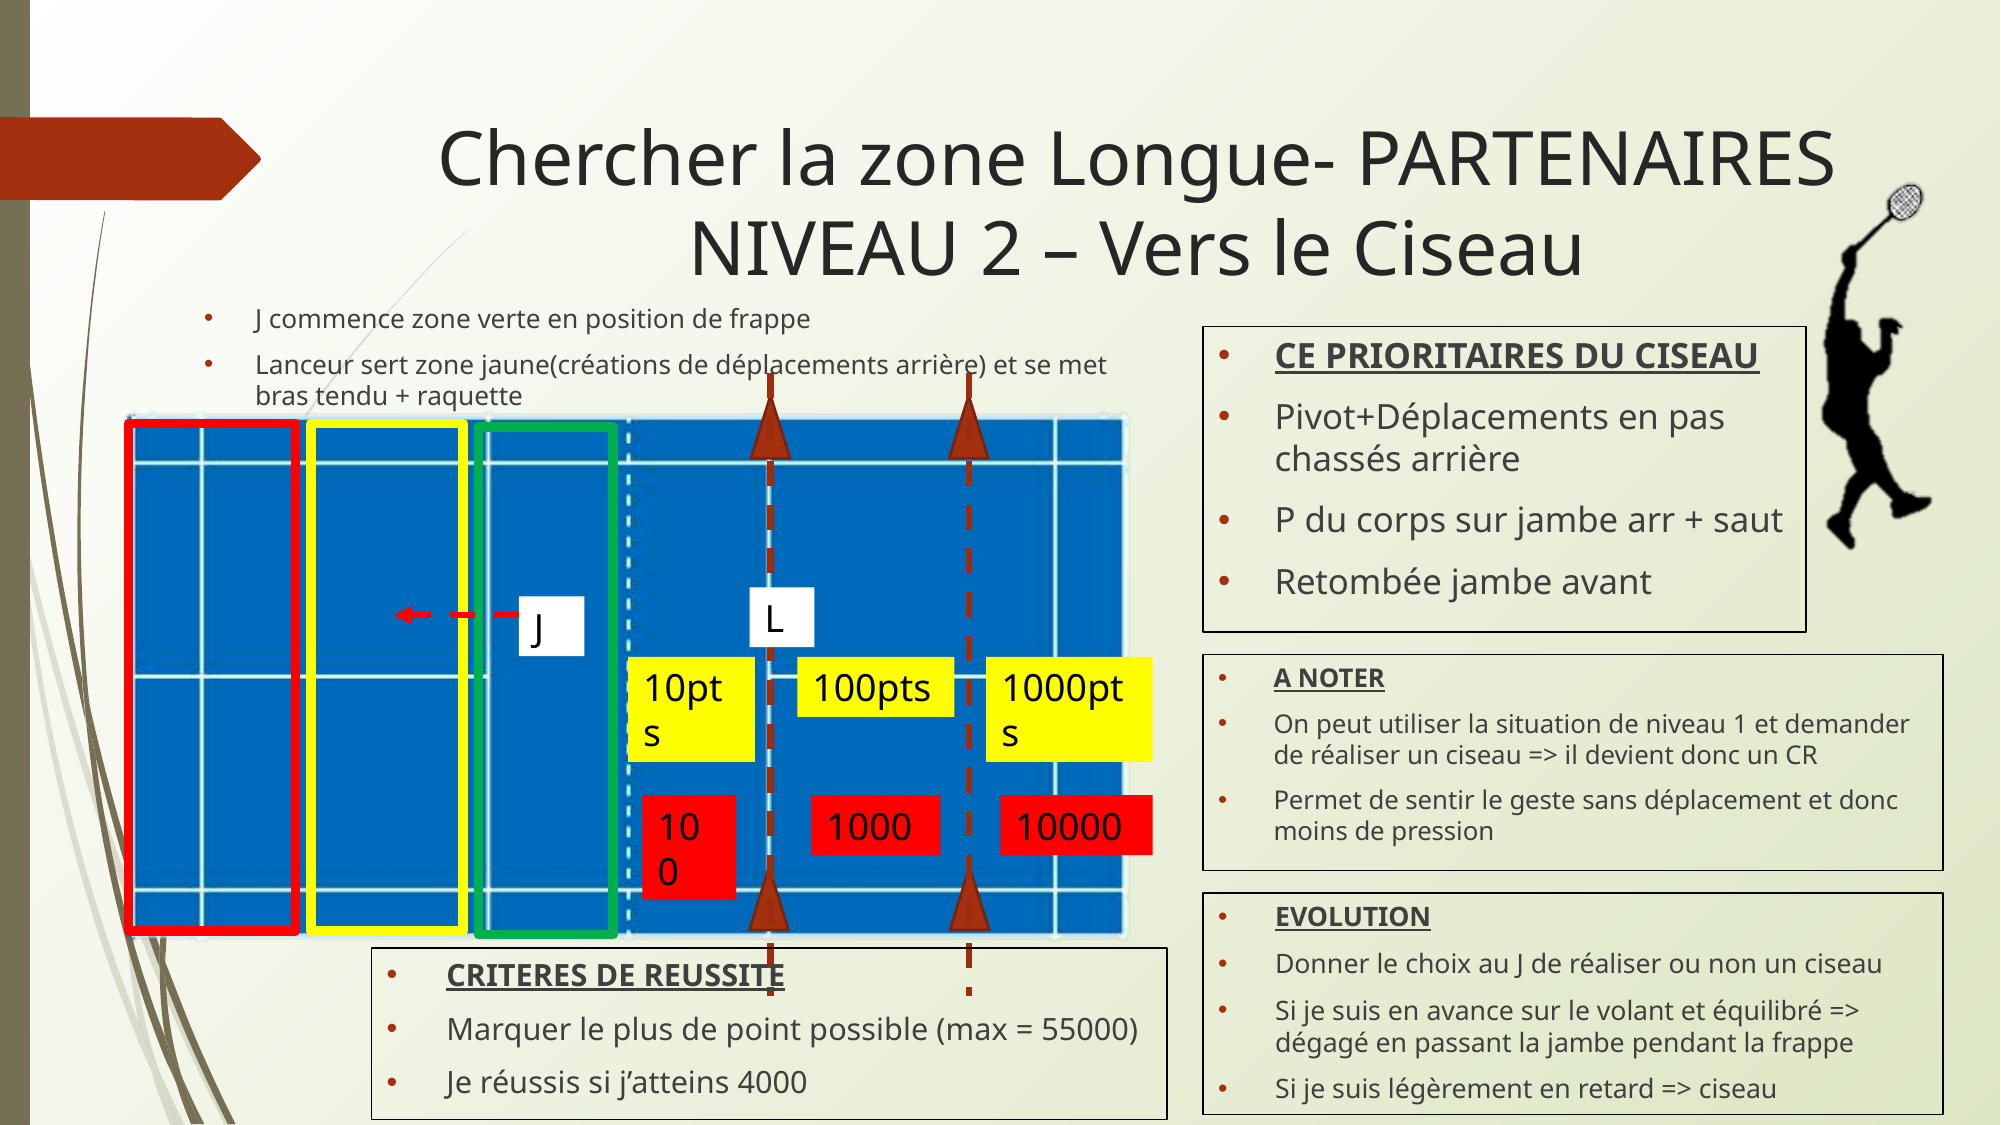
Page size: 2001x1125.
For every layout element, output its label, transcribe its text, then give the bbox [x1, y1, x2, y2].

list J commence zone verte en position de frappe Lanceur sert zone jaune(créations de déplacements arrière) et se met bras tendu + raquette [189, 294, 1124, 333]
text_box EVOLUTION Donner le choix au J de réaliser ou non un ciseau Si je suis en avance sur le volant et équilibré => dégagé en passant la jambe pendant la frappe Si je suis légèrement en retard => ciseau [1203, 892, 1944, 1115]
picture [1707, 164, 2000, 556]
title Chercher la zone Longue- PARTENAIRES NIVEAU 2 – Vers le Ciseau [241, 102, 2000, 313]
text_box A NOTER On peut utiliser la situation de niveau 1 et demander de réaliser un ciseau => il devient donc un CR Permet de sentir le geste sans déplacement et donc moins de pression [1233, 654, 1944, 871]
text_box CRITERES DE REUSSITE Marquer le plus de point possible (max = 55000) Je réussis si j’atteins 4000 [371, 1028, 1167, 1120]
picture [30, 334, 1229, 1020]
text_box CE PRIORITAIRES DU CISEAU Pivot+Déplacements en pas chassés arrière P du corps sur jambe arr + saut Retombée jambe avant [1203, 326, 1806, 633]
